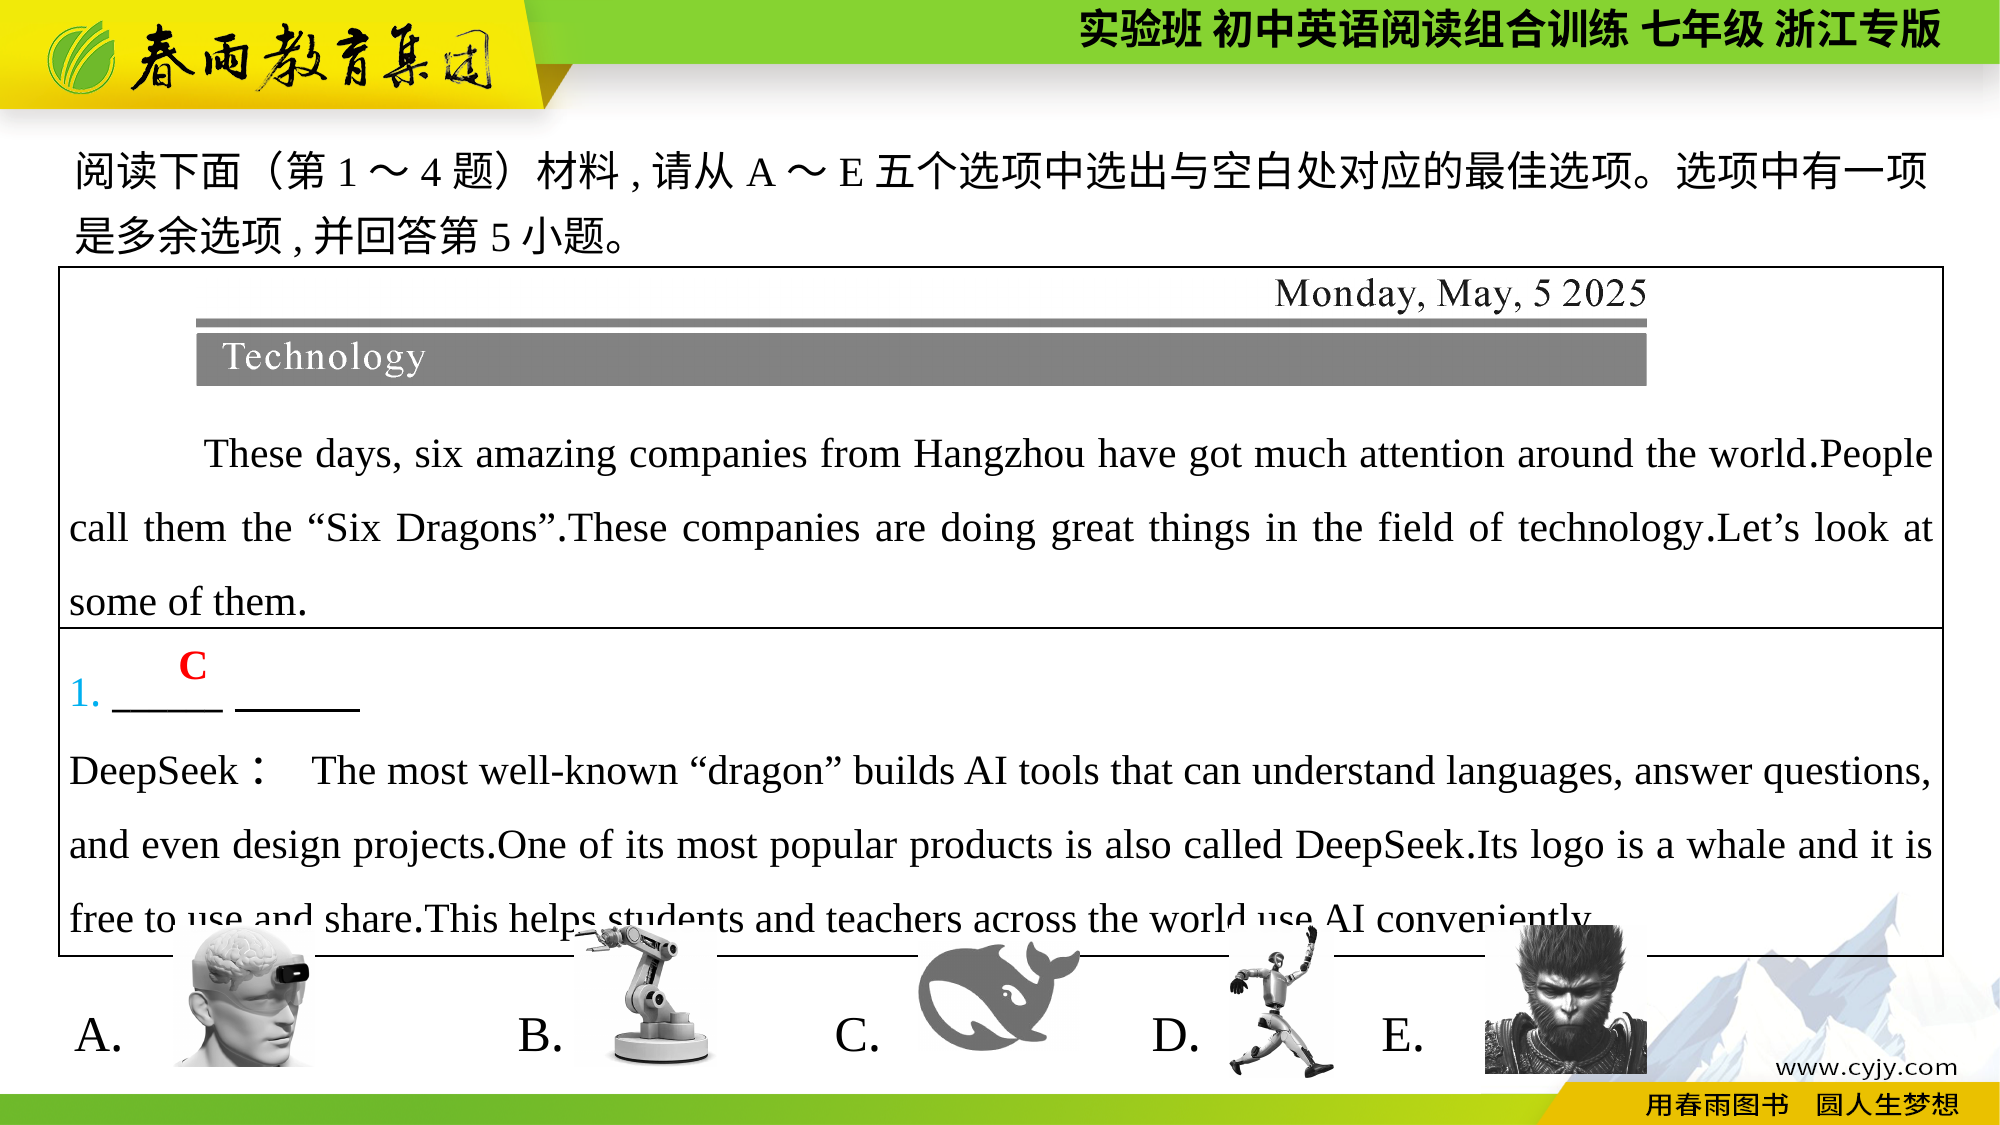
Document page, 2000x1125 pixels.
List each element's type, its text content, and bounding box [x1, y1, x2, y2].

table_header These days, six amazing companies from Hangzhou have got much attention around the world.People call them the “Six Dragons”.These companies are doing great things in the field of technology.Let’s look at some of them. [60, 268, 1942, 627]
text_box C [163, 630, 224, 695]
picture [0, 0, 2000, 1125]
text_box A. B. C. D. E. [1338, 964, 1479, 1069]
text_box A. B. C. D. E. [721, 964, 1223, 1069]
text_box A. B. C. D. E. [320, 964, 570, 1069]
text_box A. B. C. D. E. [59, 964, 168, 1069]
text_box A. B. C. D. E. [1652, 964, 1944, 1069]
table_cell 1. ______ DeepSeek： The most well-known “dragon” builds AI tools that can understand languages, answer questions, and even design projects.One of its most popular products is also called DeepSeek.Its logo is a whale and it is free to use and share.This helps students and teachers across the world use AI conveniently. [60, 629, 1942, 955]
list 阅读下面（第1～4题）材料,请从A～E五个选项中选出与空白处对应的最佳选项。选项中有一项是多余选项,并回答第5小题。 [59, 122, 1944, 262]
